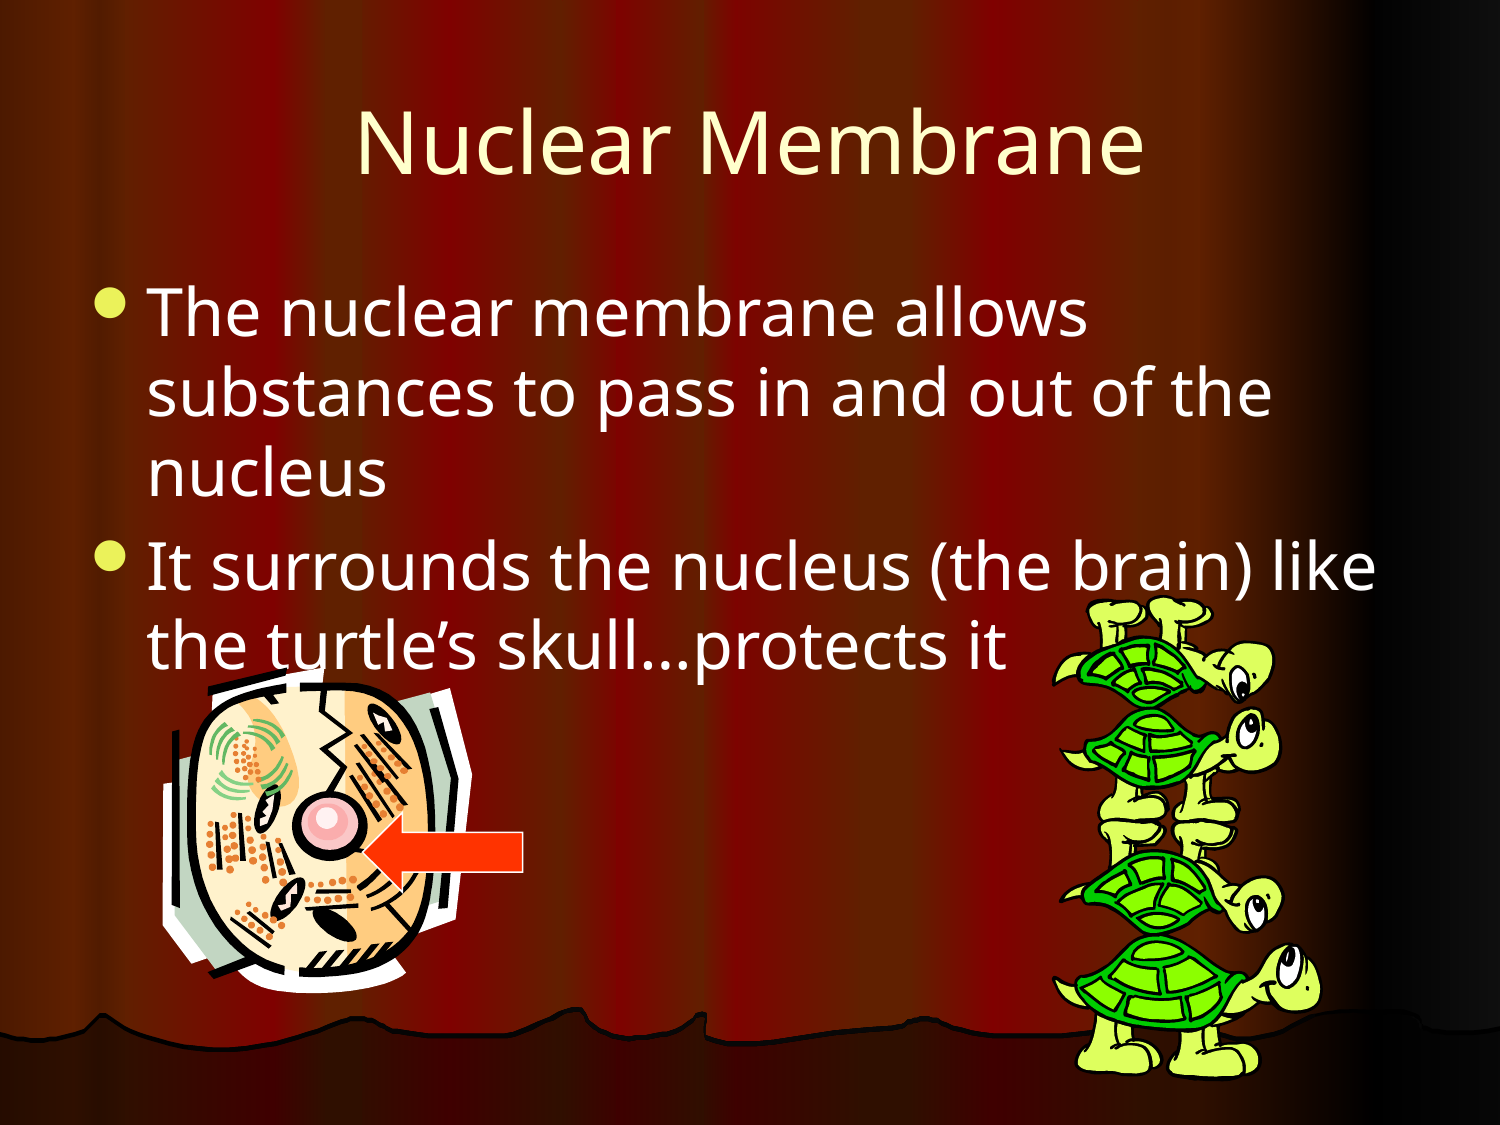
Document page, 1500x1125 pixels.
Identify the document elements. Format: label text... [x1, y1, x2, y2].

text_box [482, 832, 523, 873]
title Nuclear Membrane [74, 45, 1426, 233]
picture [162, 662, 478, 999]
list The nuclear membrane allows substances to pass in and out of the nucleus It surrounds the nucleus (the brain) like the turtle’s skull…protects it [74, 262, 1426, 663]
picture [1049, 587, 1330, 1082]
